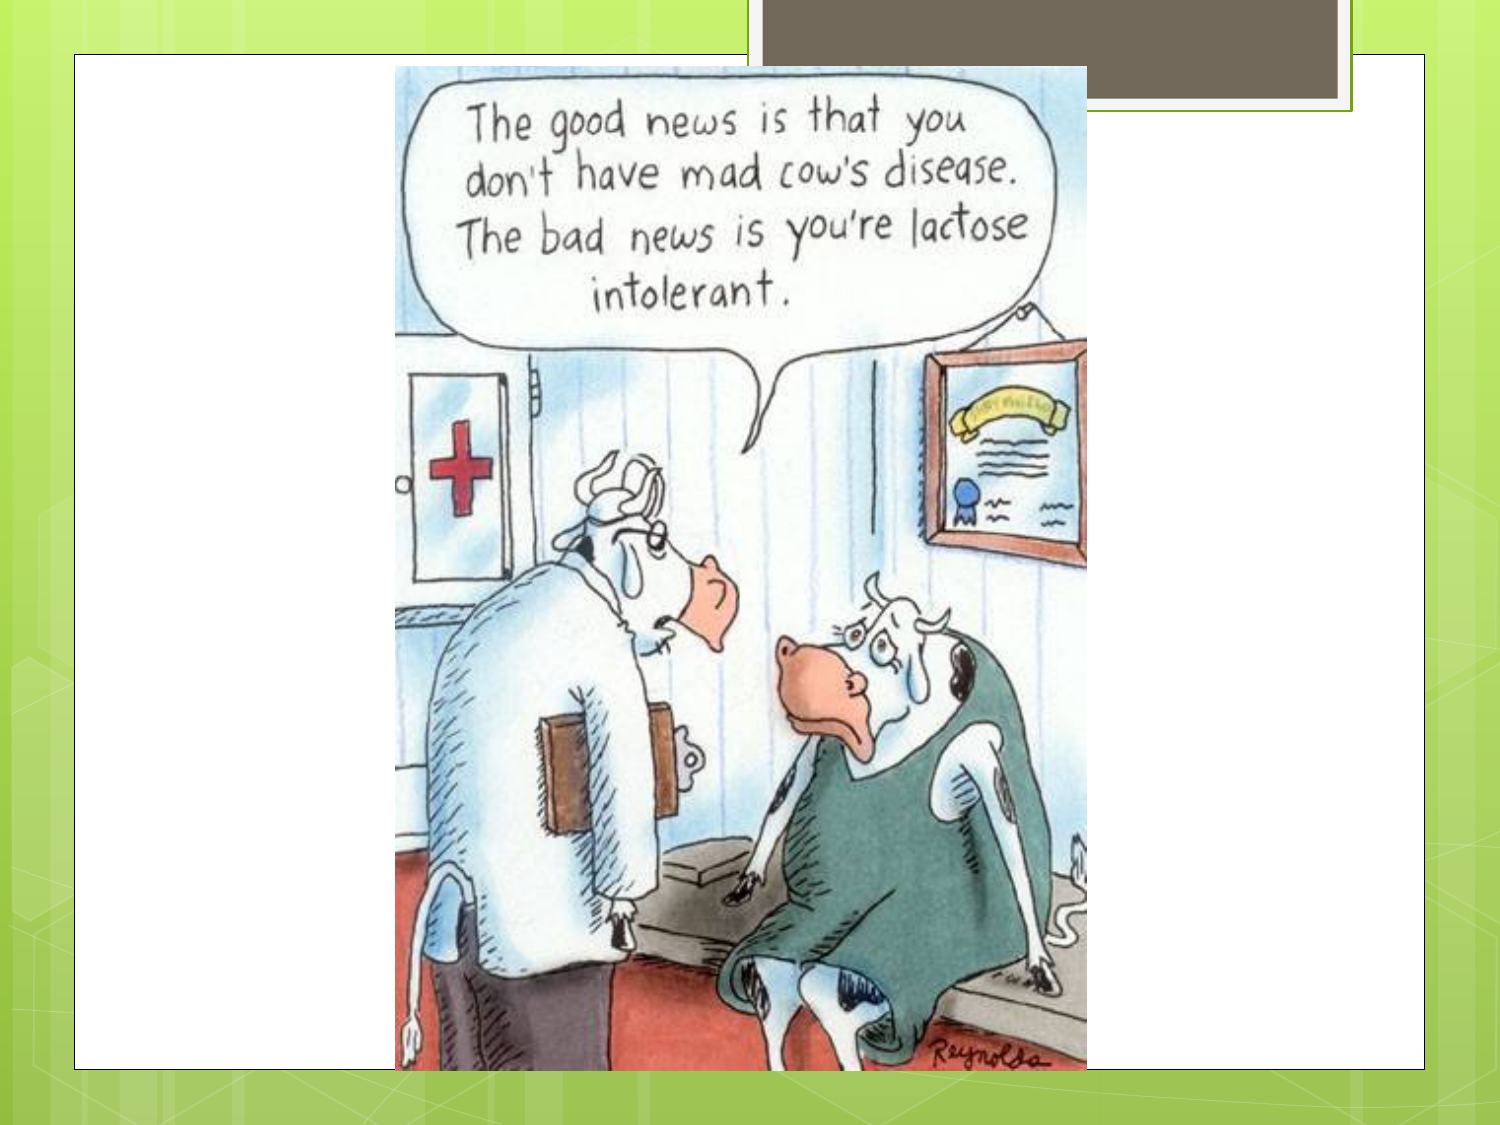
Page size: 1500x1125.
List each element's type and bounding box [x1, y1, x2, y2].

list [395, 66, 1087, 1071]
